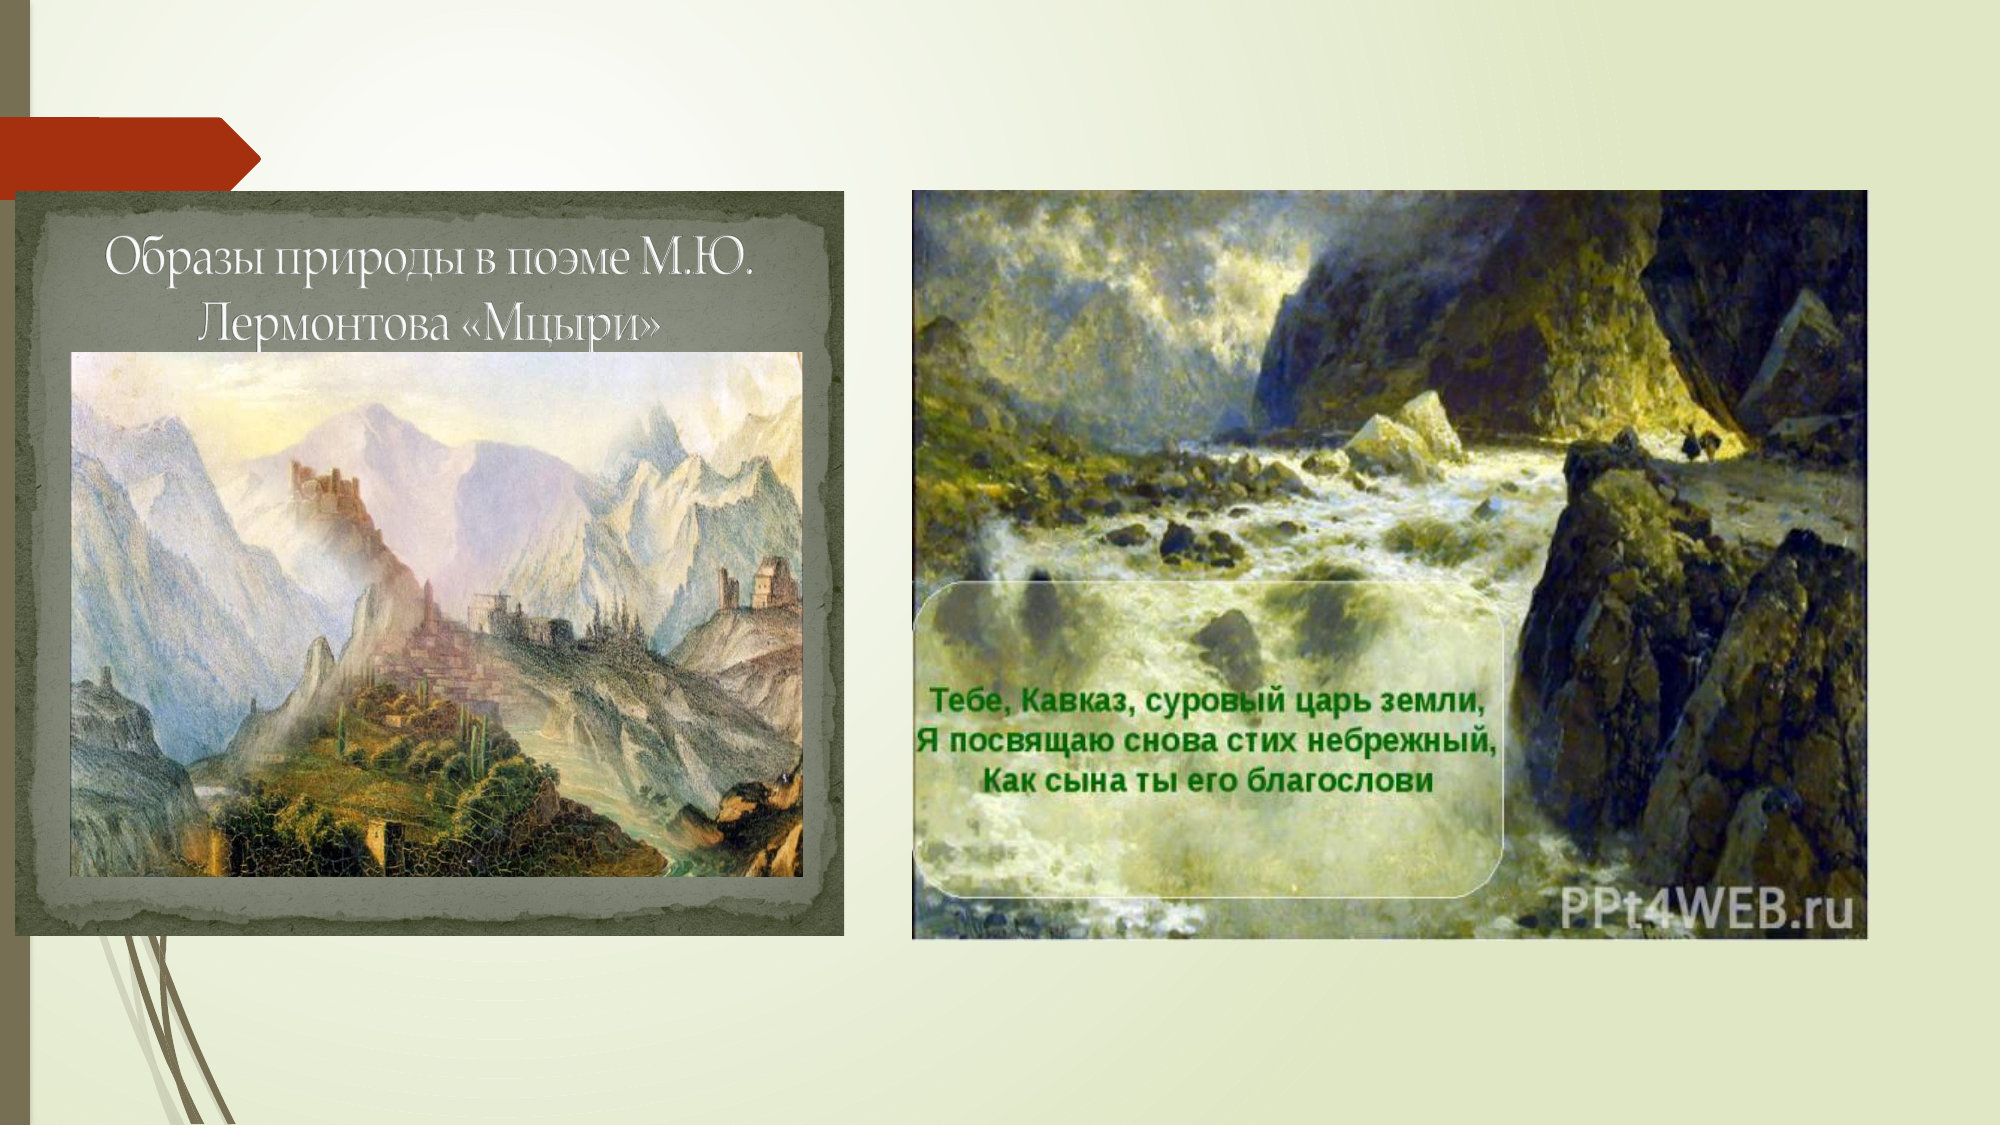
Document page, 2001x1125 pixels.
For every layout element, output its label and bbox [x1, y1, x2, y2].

picture [912, 190, 1869, 941]
text_box [14, 190, 845, 936]
